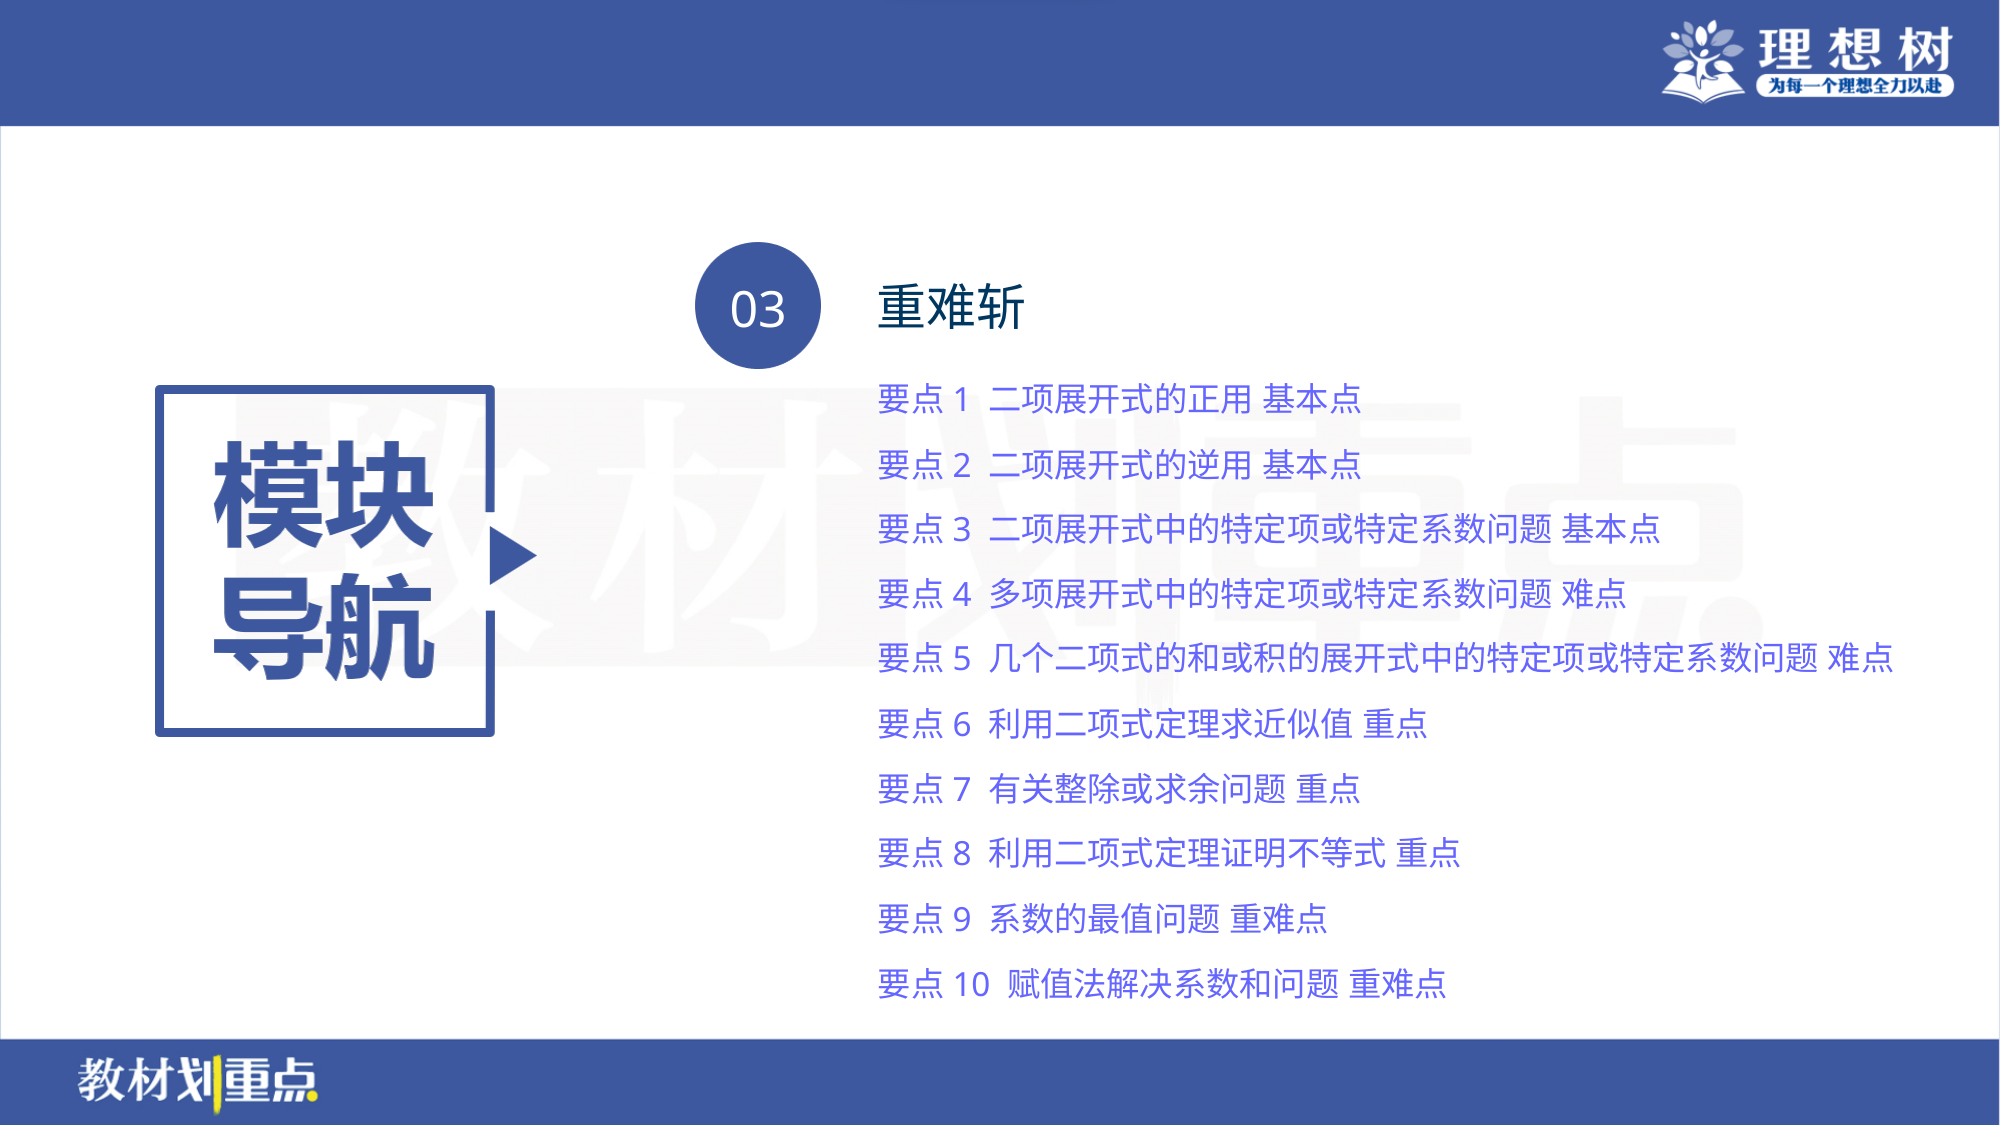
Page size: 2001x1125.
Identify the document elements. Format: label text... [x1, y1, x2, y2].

picture [0, 0, 2000, 1125]
text_box 要点1 二项展开式的正用 基本点 [877, 367, 2000, 427]
text_box 要点2 二项展开式的逆用 基本点 [877, 433, 2000, 493]
text_box 要点10 赋值法解决系数和问题 重难点 [877, 952, 2000, 1012]
text_box 要点6 利用二项式定理求近似值 重点 [877, 693, 2000, 752]
text_box 要点4 多项展开式中的特定项或特定系数问题 难点 [877, 562, 2000, 622]
text_box 要点8 利用二项式定理证明不等式 重点 [877, 822, 2000, 881]
text_box 重难斩 [847, 268, 1055, 344]
text_box 要点7 有关整除或求余问题 重点 [877, 757, 2000, 817]
text_box 要点9 系数的最值问题 重难点 [877, 888, 2000, 947]
text_box 要点5 几个二项式的和或积的展开式中的特定项或特定系数问题 难点 [877, 627, 2000, 686]
text_box 要点3 二项展开式中的特定项或特定系数问题 基本点 [877, 498, 2000, 557]
